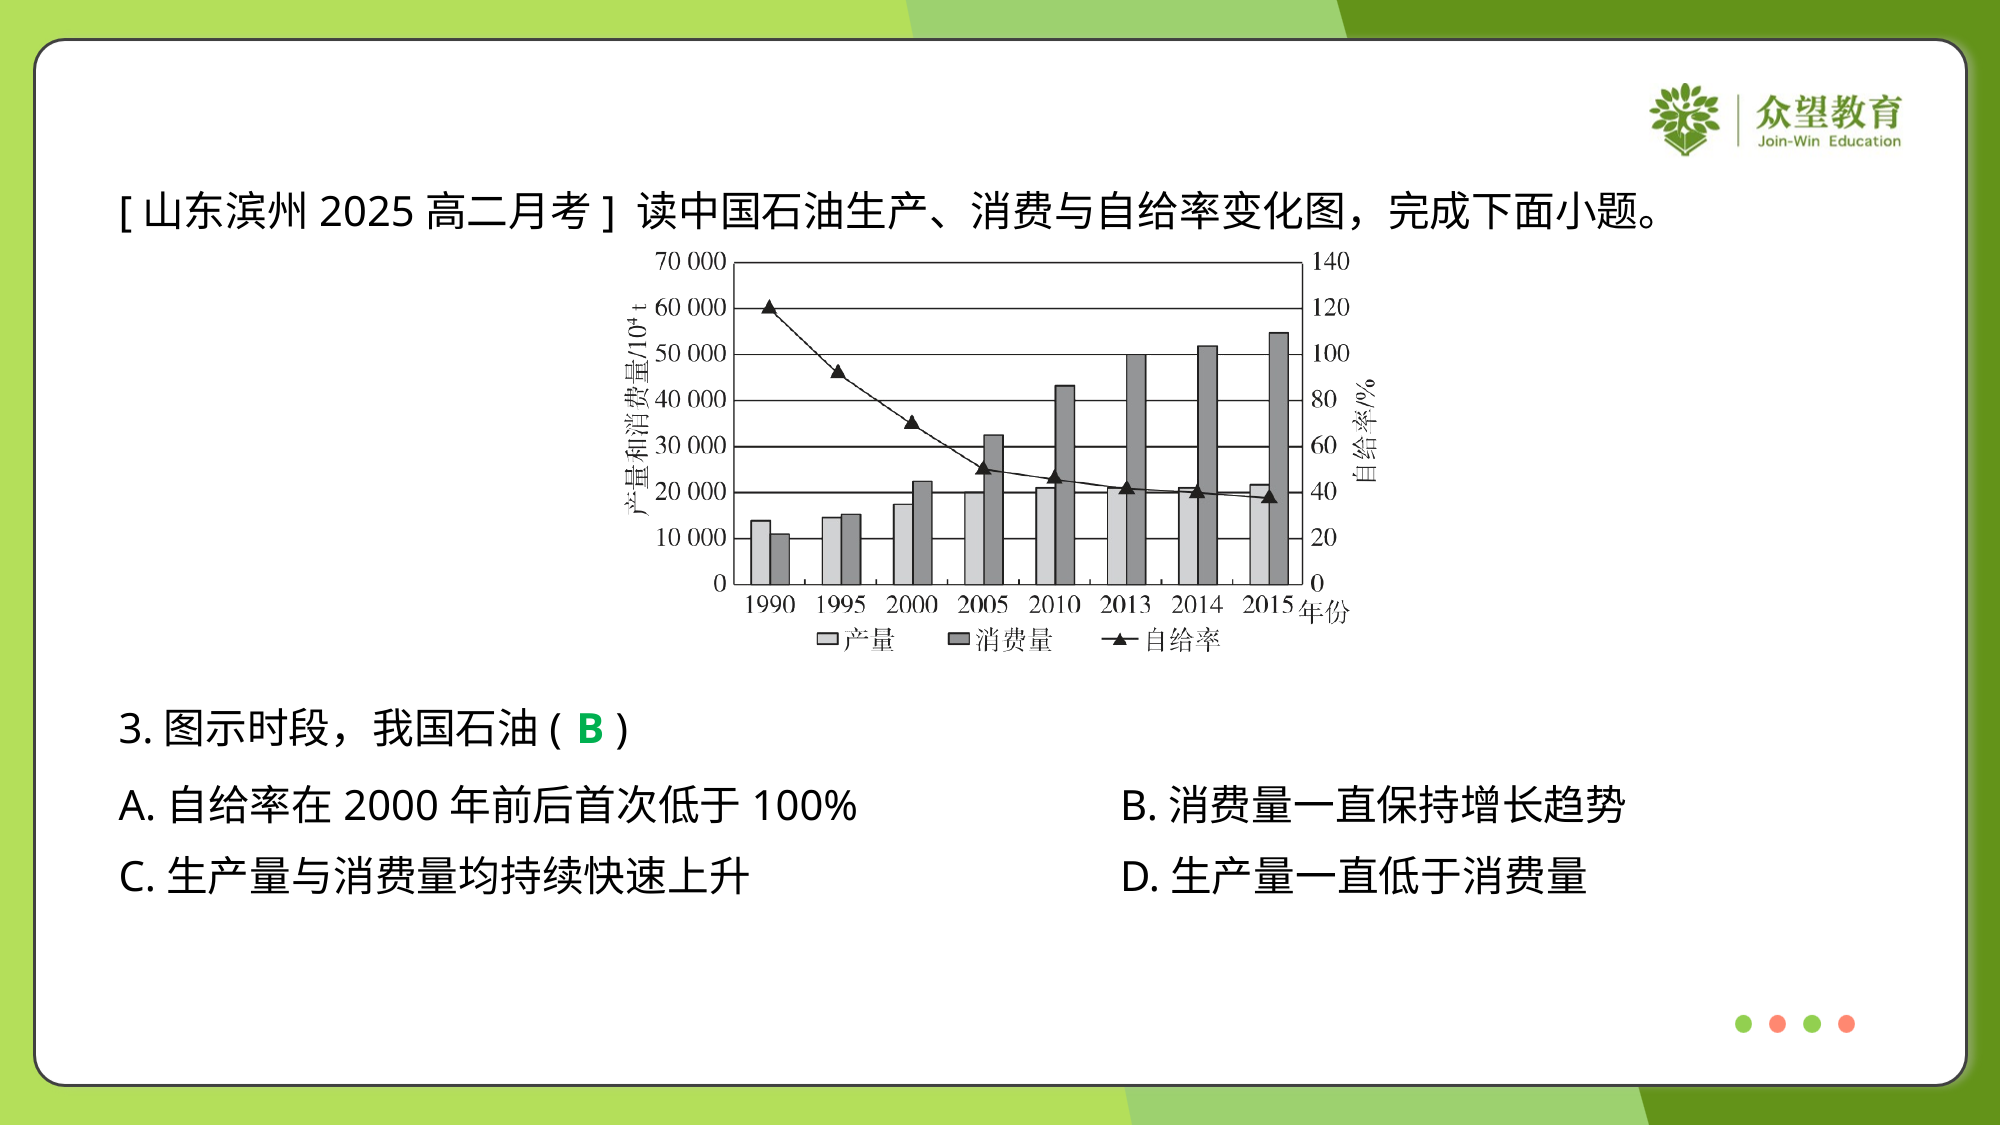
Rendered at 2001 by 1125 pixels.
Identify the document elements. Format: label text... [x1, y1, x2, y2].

text_box 3.图示时段，我国石油( ) [620, 677, 1883, 744]
text_box A.自给率在2000年前后首次低于100% B.消费量一直保持增长趋势 C.生产量与消费量均持续快速上升 D.生产量一直低于消费量 [118, 754, 1883, 893]
text_box [山东滨州2025高二月考] 读中国石油生产、消费与自给率变化图，完成下面小题。 [118, 159, 1883, 226]
picture [0, 0, 2000, 1125]
text_box B [560, 677, 620, 745]
text_box 3.图示时段，我国石油( ) [118, 677, 560, 744]
